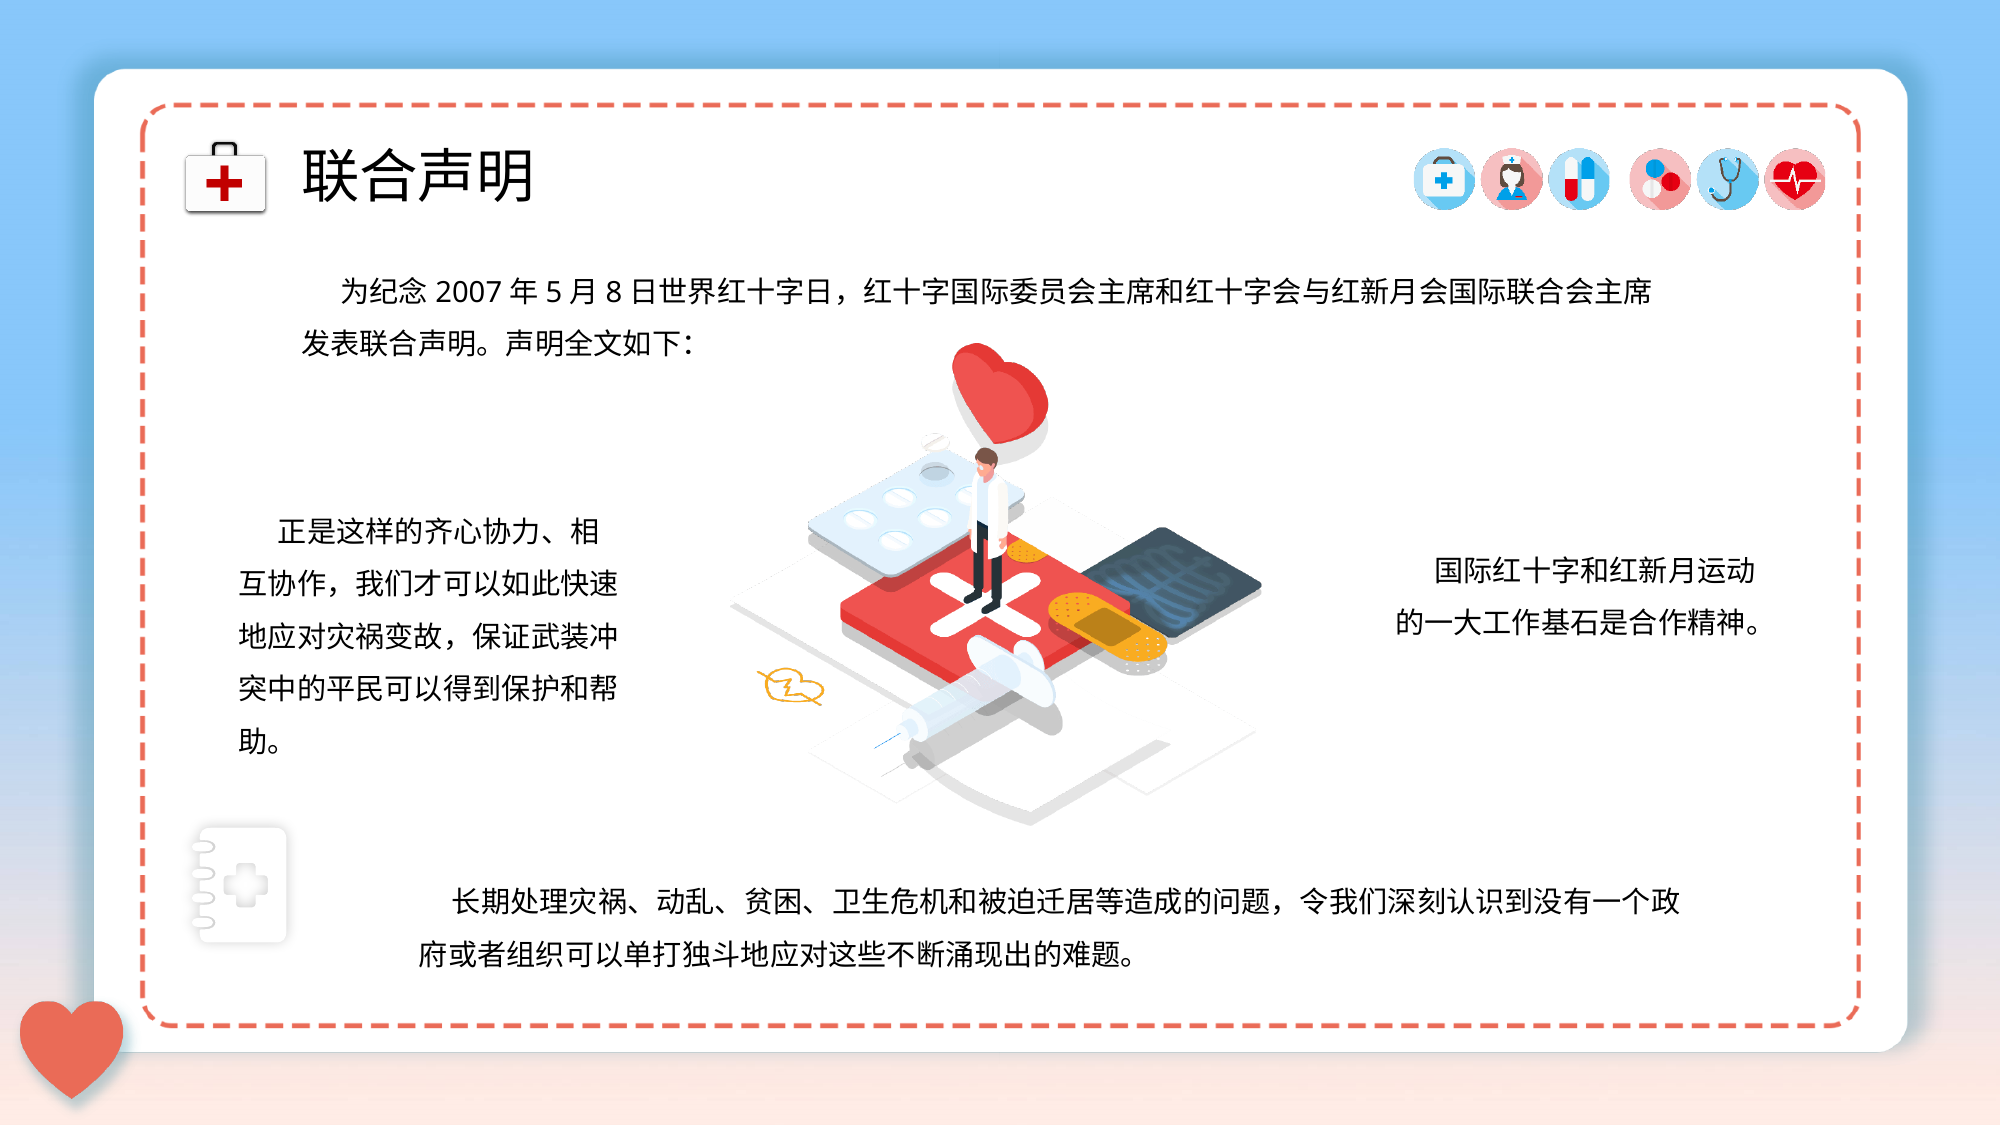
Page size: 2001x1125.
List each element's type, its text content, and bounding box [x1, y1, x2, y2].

picture [0, 0, 2000, 1125]
text_box [191, 827, 287, 943]
text_box 正是这样的齐心协力、相互协作，我们才可以如此快速地应对灾祸变故，保证武装冲突中的平民可以得到保护和帮助。 [223, 488, 640, 766]
text_box 为纪念2007年5月8日世界红十字日，红十字国际委员会主席和红十字会与红新月会国际联合会主席发表联合声明。声明全文如下： [286, 248, 1678, 369]
text_box 国际红十字和红新月运动的一大工作基石是合作精神。 [1380, 527, 1777, 647]
text_box 长期处理灾祸、动乱、贫困、卫生危机和被迫迁居等造成的问题，令我们深刻认识到没有一个政府或者组织可以单打独斗地应对这些不断涌现出的难题。 [404, 858, 1708, 979]
text_box 联合声明 [286, 131, 655, 217]
